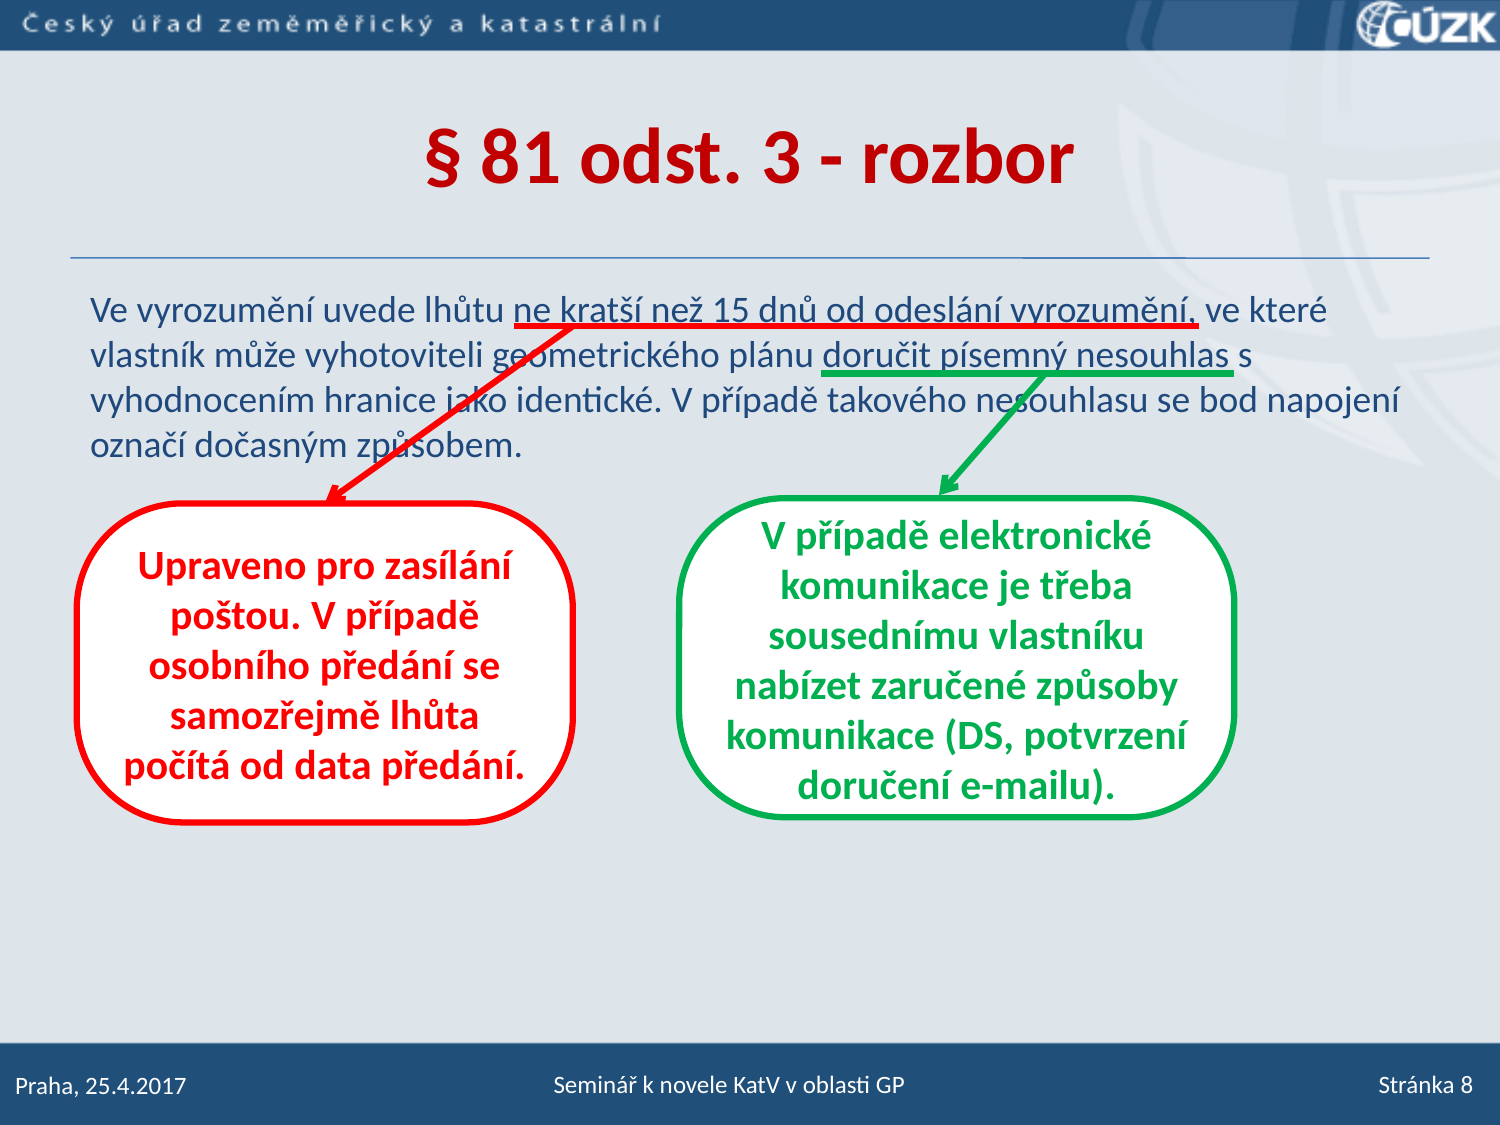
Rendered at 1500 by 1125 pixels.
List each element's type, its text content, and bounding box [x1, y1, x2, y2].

slide_number Stránka 8 [1138, 1053, 1489, 1114]
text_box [678, 373, 1235, 818]
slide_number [0, 1054, 350, 1115]
title § 81 odst. 3 - rozbor [75, 58, 1425, 247]
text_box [76, 326, 1200, 823]
list Ve vyrozumění uvede lhůtu ne kratší než 15 dnů od odeslání vyrozumění, ve které vlastník může vyhotoviteli geometrického plánu doručit písemný nesouhlas s vyhodnocením hranice jako identické. V případě takového nesouhlasu se bod napojení označí dočasným způsobem. [75, 277, 1425, 1020]
picture [0, 0, 1500, 1125]
footer Seminář k novele KatV v oblasti GP [492, 1053, 968, 1114]
